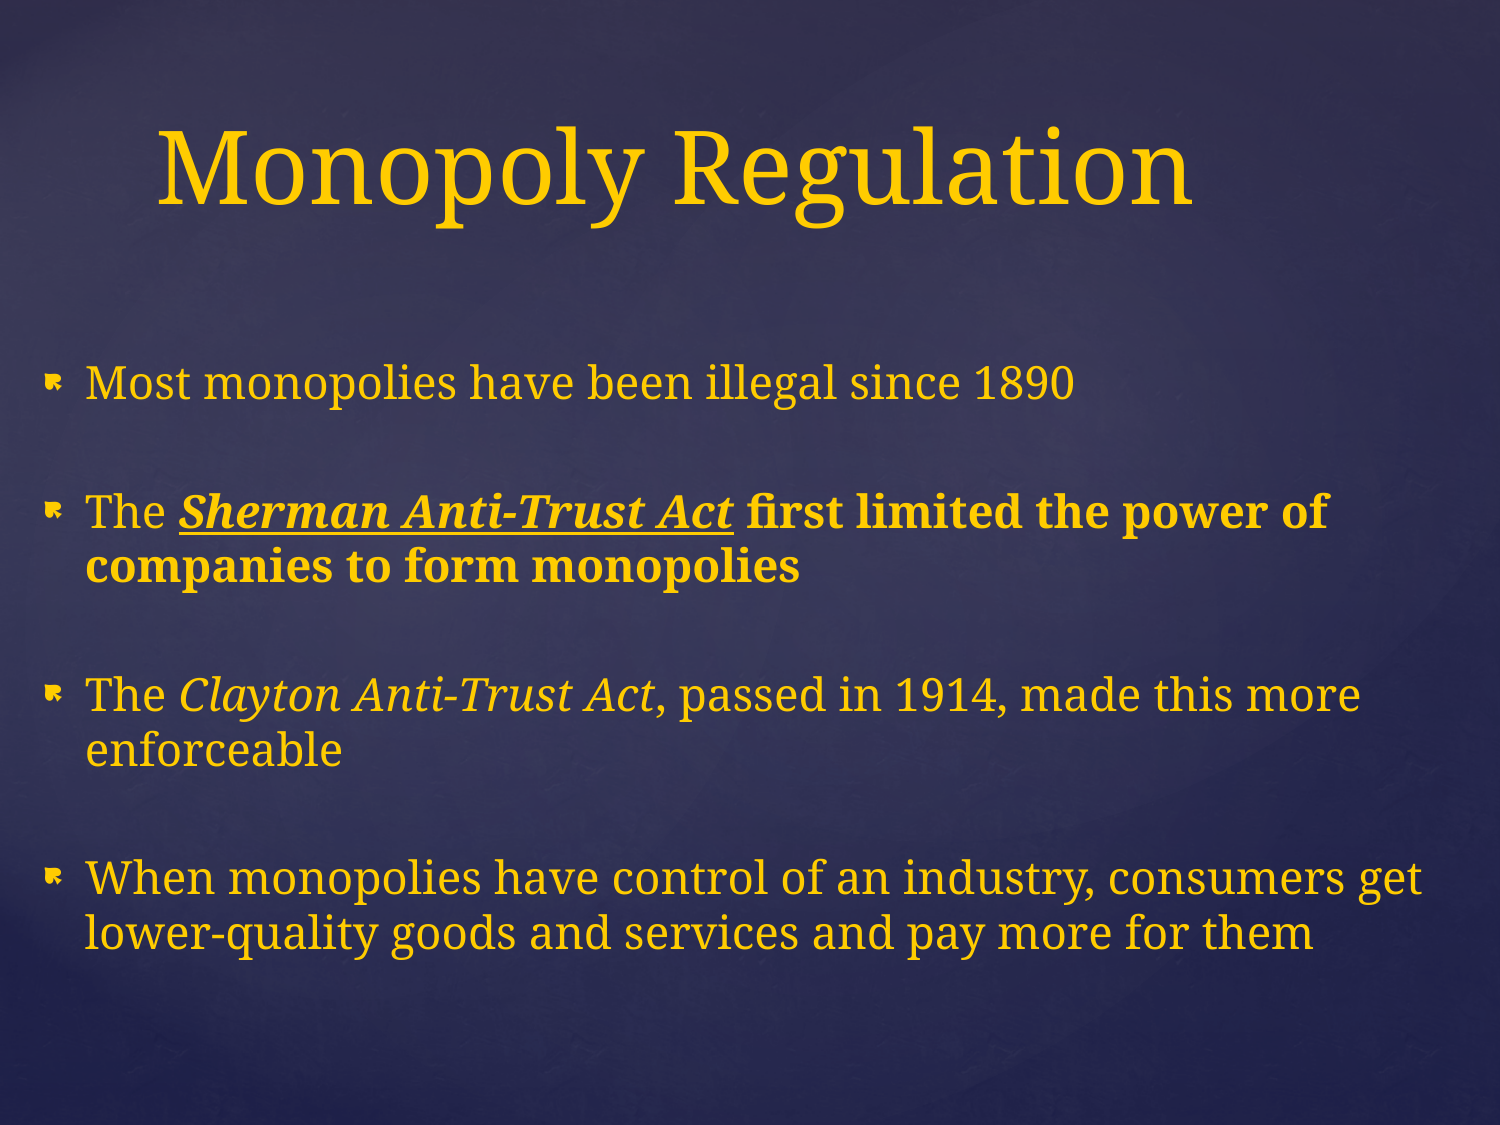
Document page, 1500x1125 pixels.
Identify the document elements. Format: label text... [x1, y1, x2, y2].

title Monopoly Regulation [0, 45, 1350, 233]
list Most monopolies have been illegal since 1890 The Sherman Anti-Trust Act first limited the power of companies to form monopolies The Clayton Anti-Trust Act, passed in 1914, made this more enforceable When monopolies have control of an industry, consumers get lower-quality goods and services and pay more for them [24, 262, 1450, 1050]
